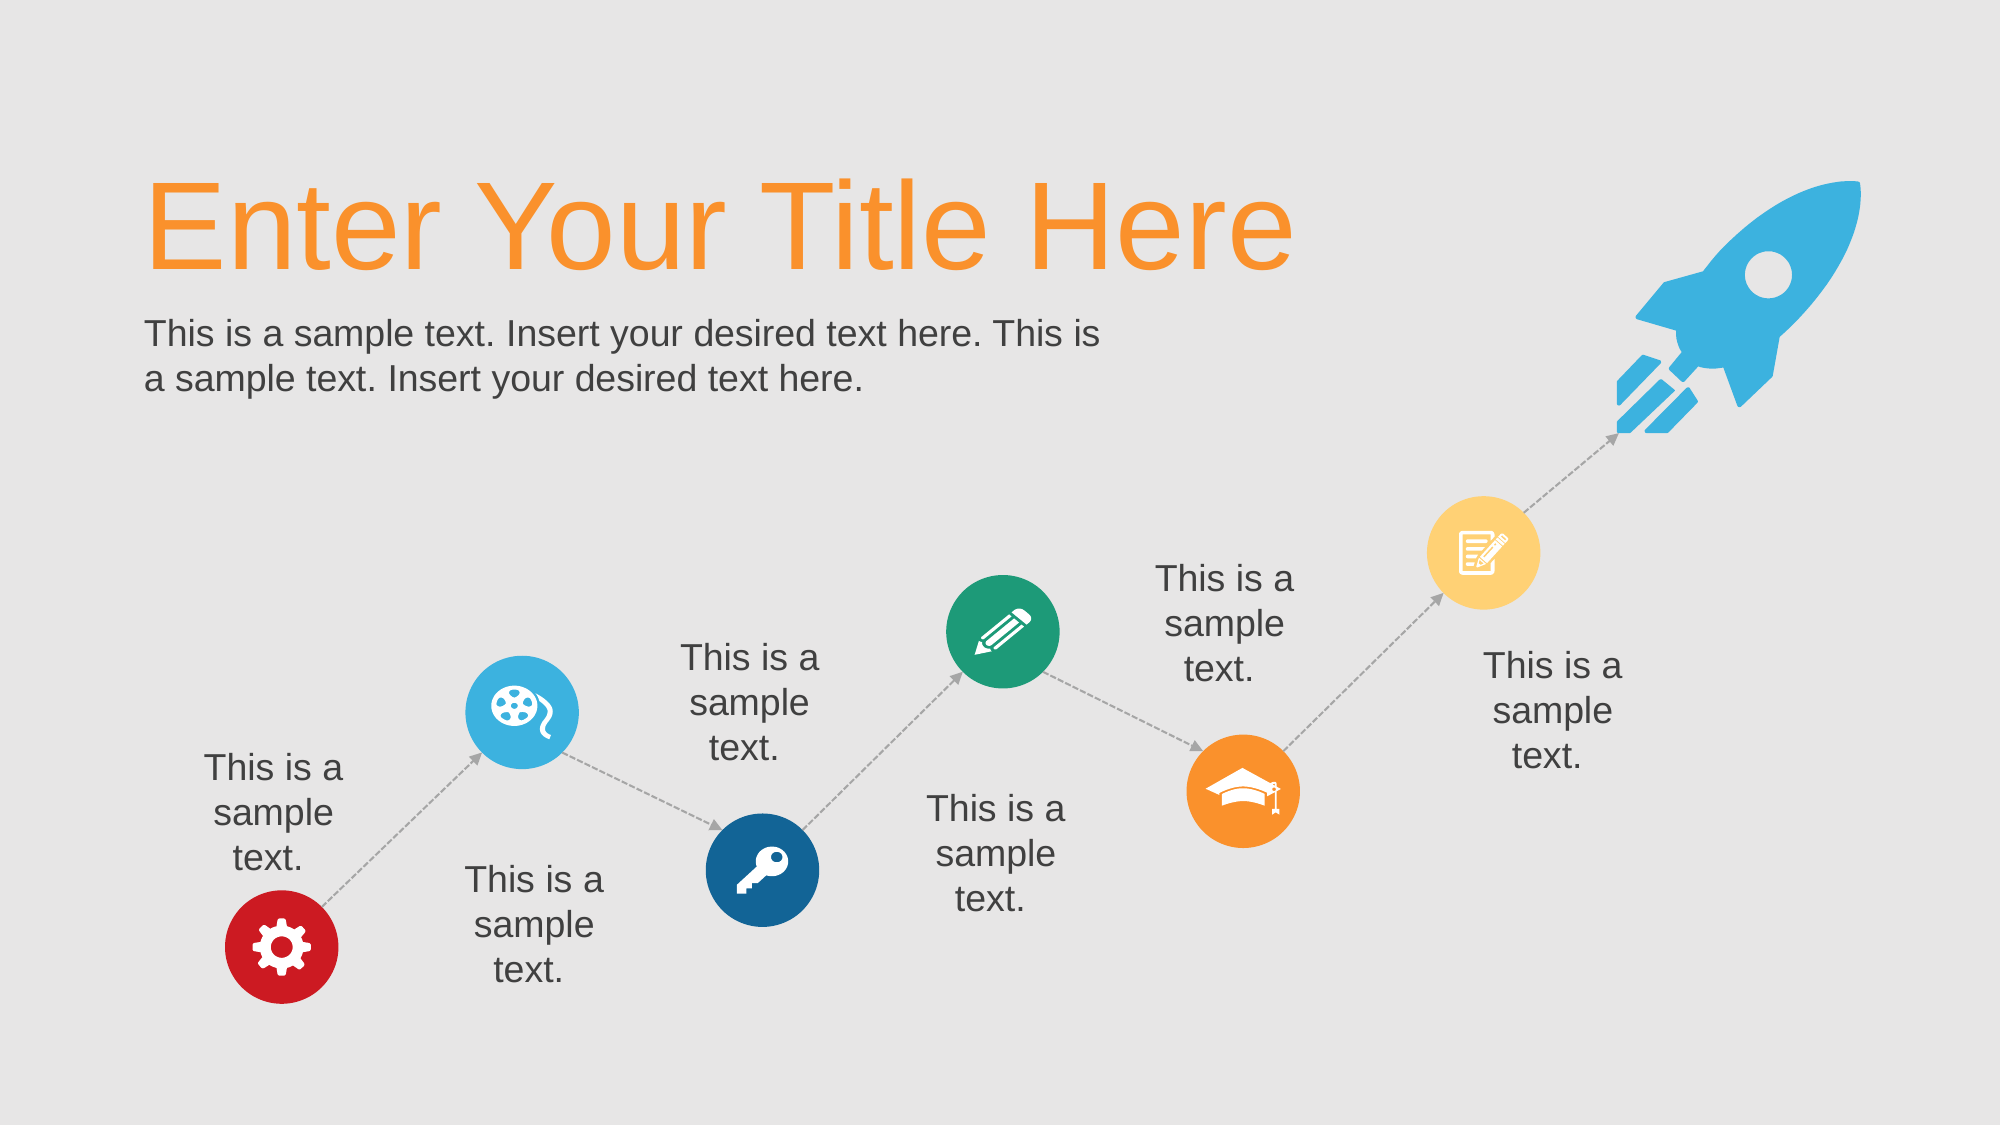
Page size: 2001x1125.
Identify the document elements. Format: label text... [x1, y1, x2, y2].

text_box [945, 573, 1061, 690]
text_box This is a sample text. [645, 625, 854, 776]
text_box This is a sample text. [1120, 546, 1329, 697]
text_box [1425, 495, 1542, 611]
text_box [1185, 733, 1302, 850]
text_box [1612, 185, 1865, 430]
text_box [993, 624, 1025, 650]
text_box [1205, 767, 1281, 815]
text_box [562, 752, 723, 830]
text_box This is a sample text. [1448, 633, 1657, 784]
text_box [974, 640, 992, 655]
text_box This is a sample text. Insert your desired text here. This is a sample text. Insert your desired text here. [129, 301, 1124, 407]
text_box [985, 618, 1020, 646]
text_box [1458, 530, 1509, 575]
text_box This is a sample text. [422, 848, 646, 998]
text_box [1042, 671, 1204, 752]
text_box This is a sample text. [891, 776, 1101, 927]
text_box [491, 685, 553, 740]
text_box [321, 752, 482, 907]
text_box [802, 671, 963, 831]
text_box Enter Your Title Here [129, 137, 1617, 302]
text_box [736, 846, 789, 894]
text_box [1523, 433, 1619, 513]
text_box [1283, 592, 1444, 752]
text_box [252, 918, 311, 976]
text_box [1011, 608, 1032, 625]
text_box [704, 812, 821, 928]
text_box This is a sample text. [168, 735, 379, 885]
text_box [981, 614, 1012, 640]
text_box [223, 889, 340, 1005]
text_box [464, 654, 580, 771]
